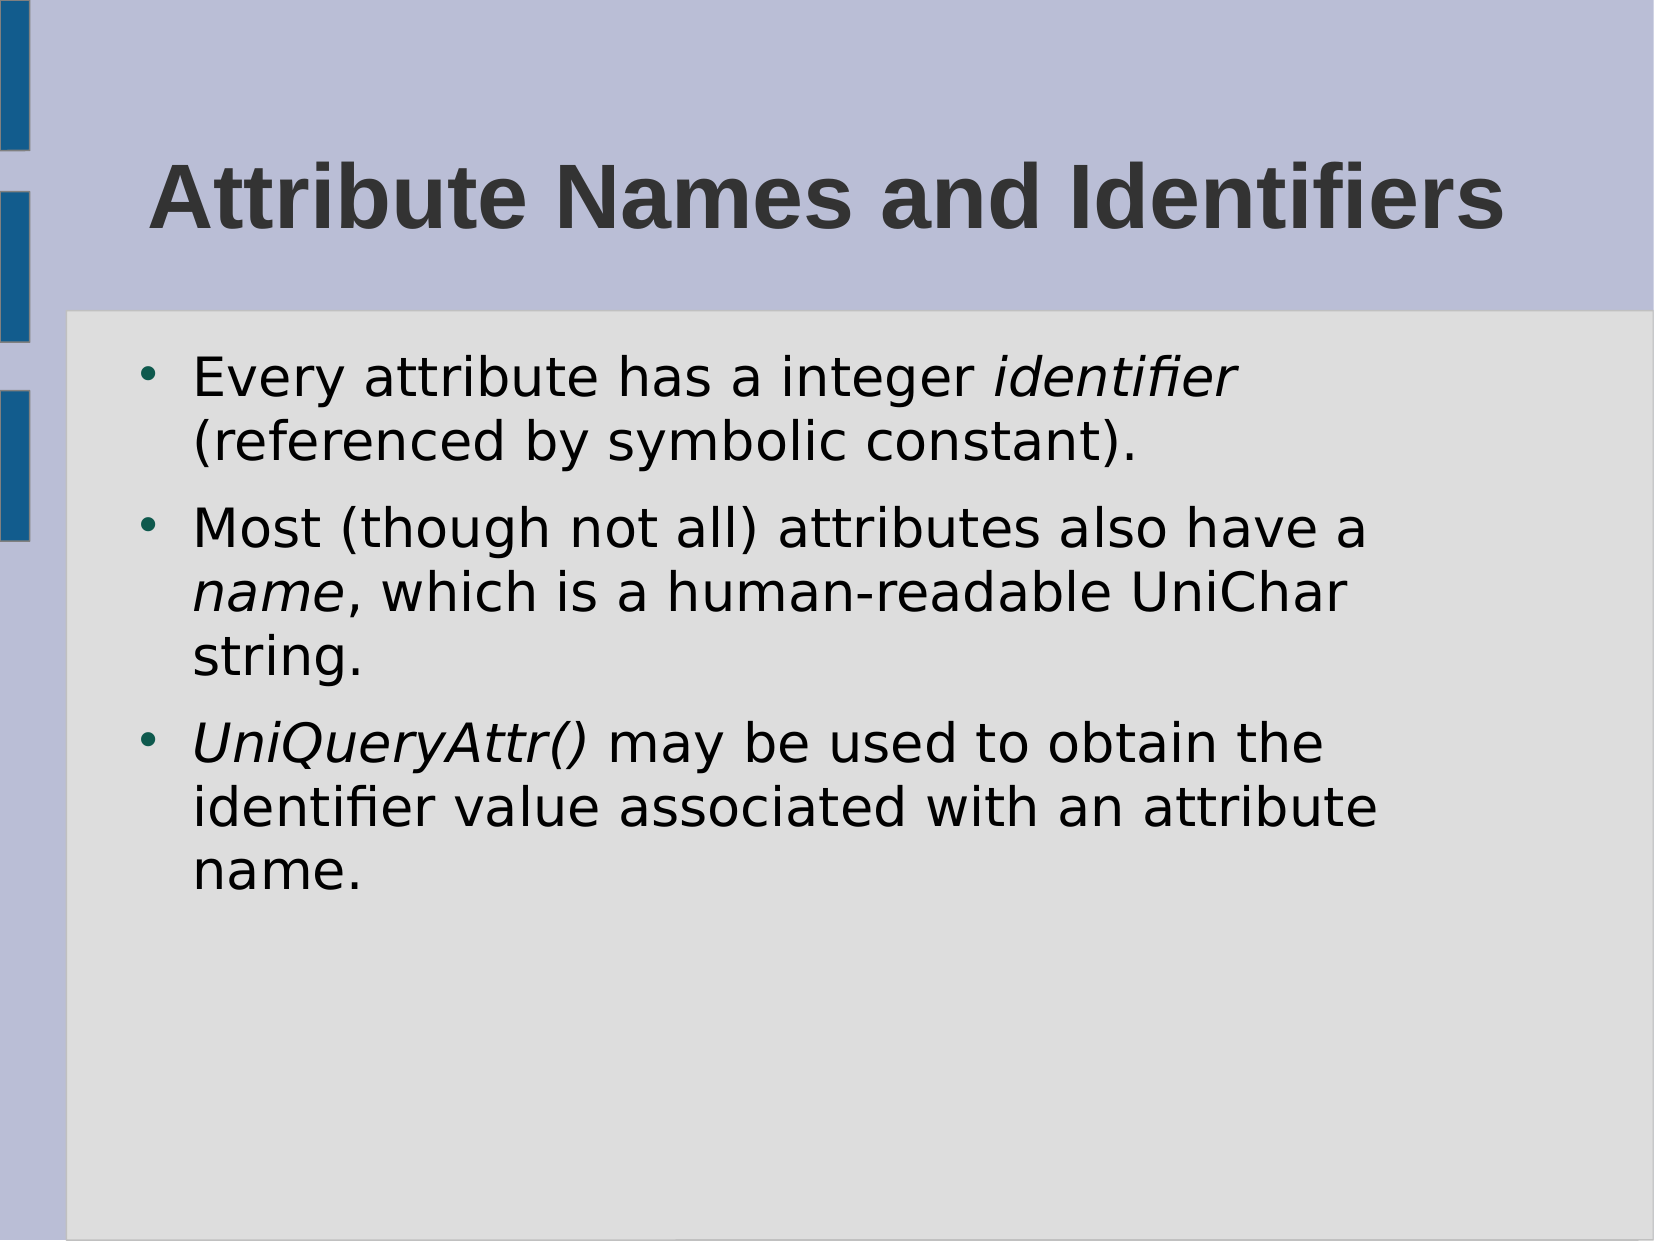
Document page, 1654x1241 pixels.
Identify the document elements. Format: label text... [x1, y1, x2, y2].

title Attribute Names and Identifiers [121, 91, 1534, 299]
list Every attribute has a integer identifier (referenced by symbolic constant). Most (though not all) attributes also have a name, which is a human-readable UniChar string. UniQueryAttr() may be used to obtain the identifier value associated with an attribute name. [121, 344, 1534, 1126]
